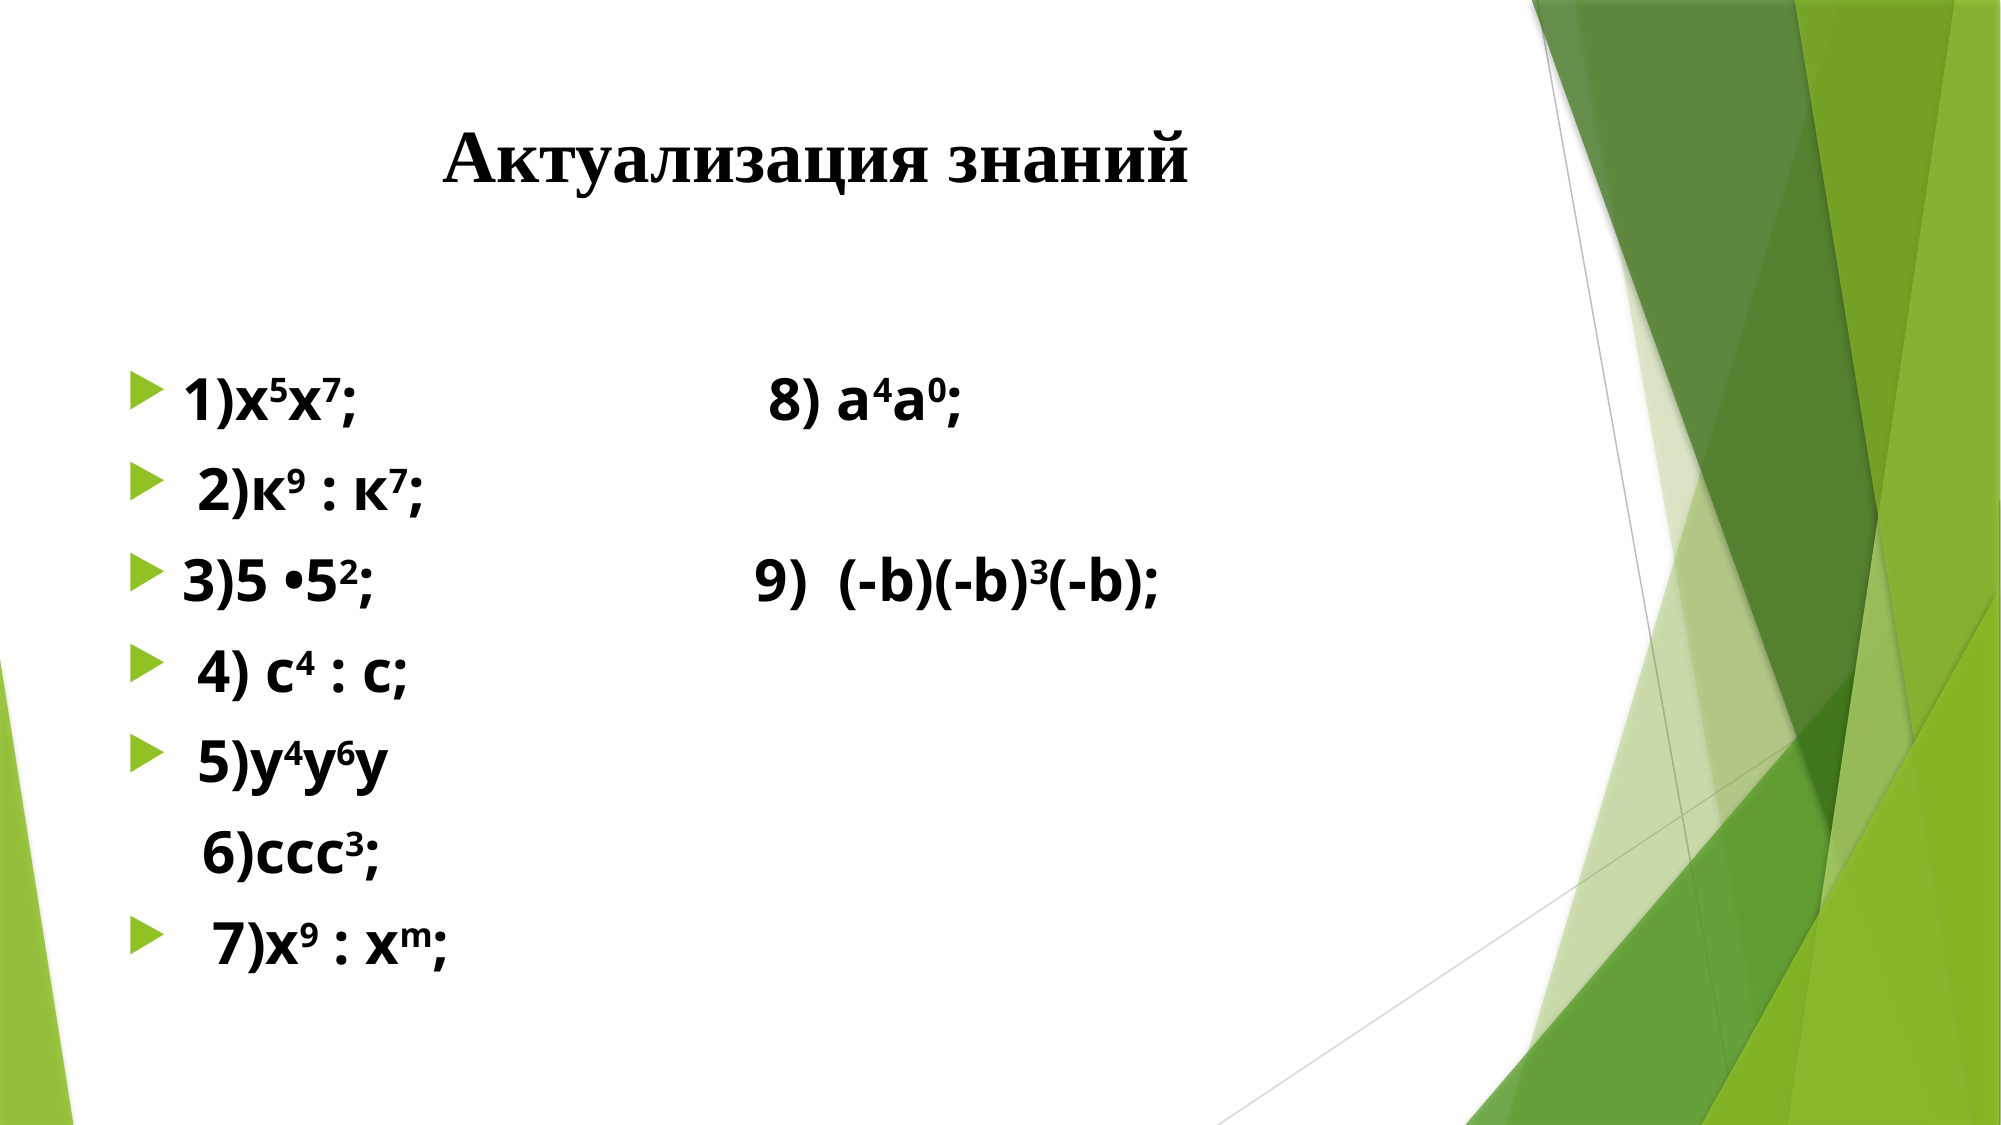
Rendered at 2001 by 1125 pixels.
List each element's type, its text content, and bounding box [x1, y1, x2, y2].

list 1)х5х7; 8) а4а0; 2)к9 : к7; 3)5 •52; 9) (-b)(-b)3(-b); 4) с4 : с; 5)у4у6у 6)ссс3; 7)х9 : хm; [111, 354, 1522, 992]
title Актуализация знаний [111, 99, 1522, 317]
